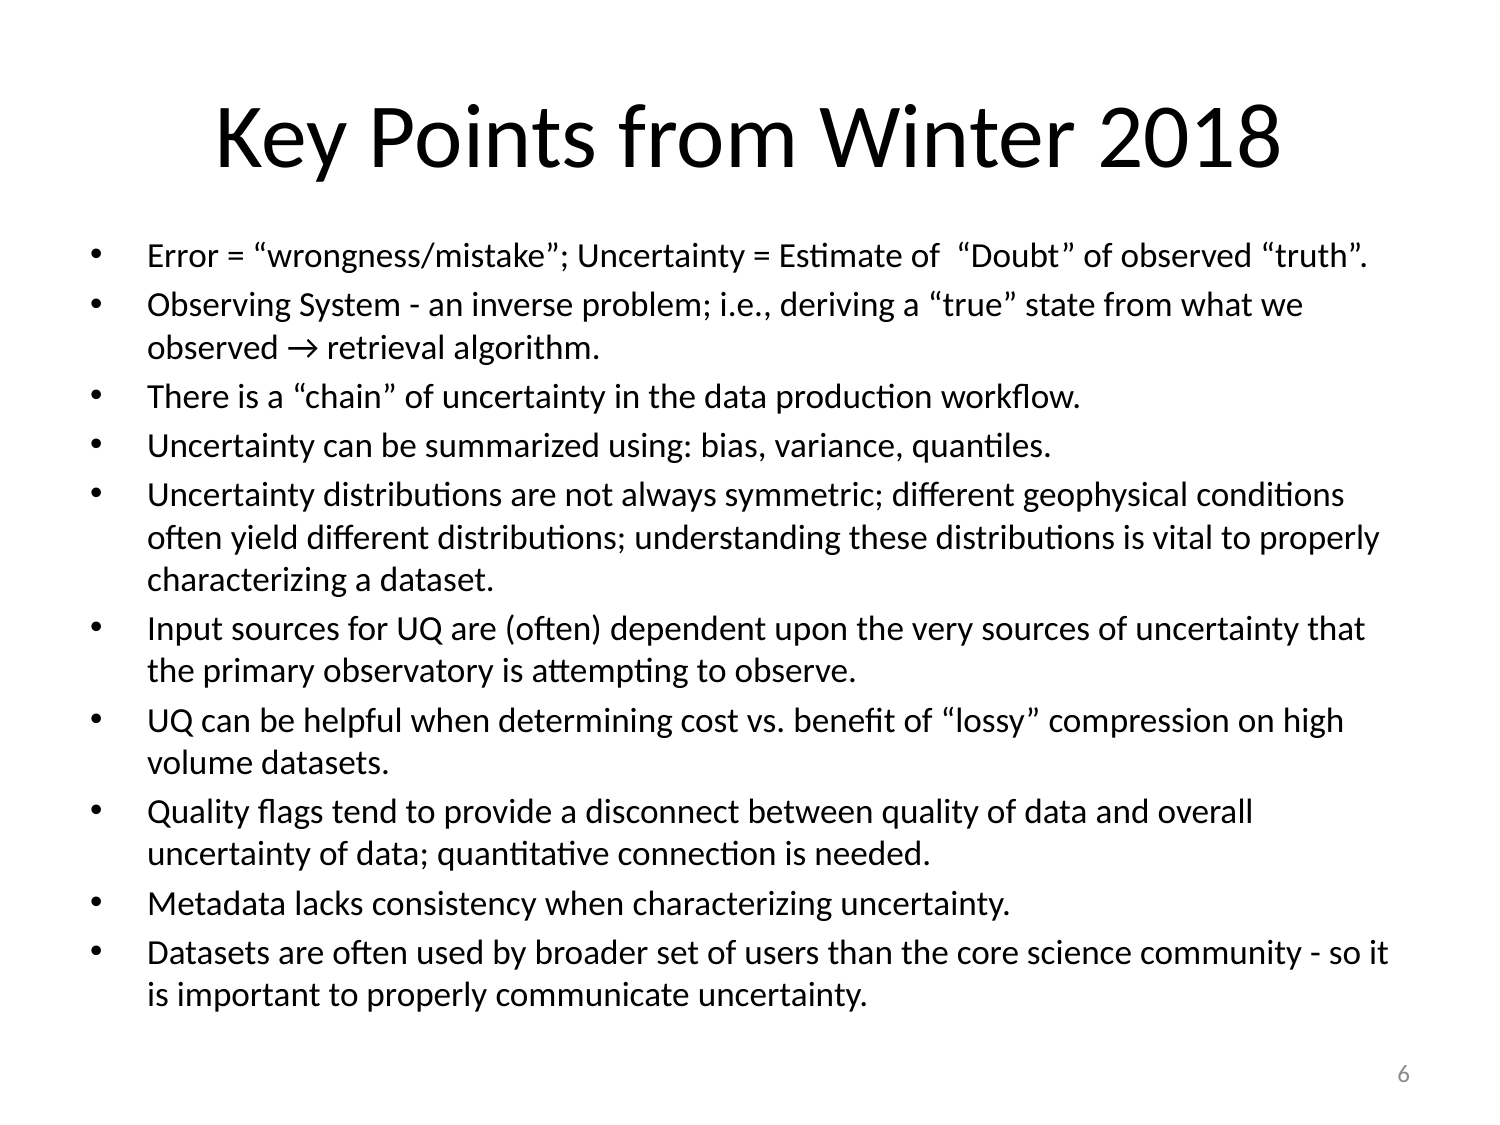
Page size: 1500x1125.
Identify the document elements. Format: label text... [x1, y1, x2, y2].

title Key Points from Winter 2018 [75, 37, 1425, 224]
slide_number 6 [1074, 1042, 1425, 1103]
list Error = “wrongness/mistake”; Uncertainty = Estimate of “Doubt” of observed “truth”. Observing System - an inverse problem; i.e., deriving a “true” state from what we observed → retrieval algorithm. There is a “chain” of uncertainty in the data production workflow. Uncertainty can be summarized using: bias, variance, quantiles. Uncertainty distributions are not always symmetric; different geophysical conditions often yield different distributions; understanding these distributions is vital to properly characterizing a dataset. Input sources for UQ are (often) dependent upon the very sources of uncertainty that the primary observatory is attempting to observe. UQ can be helpful when determining cost vs. benefit of “lossy” compression on high volume datasets. Quality flags tend to provide a disconnect between quality of data and overall uncertainty of data; quantitative connection is needed. Metadata lacks consistency when characterizing uncertainty. Datasets are often used by broader set of users than the core science community - so it is important to properly communicate uncertainty. [75, 224, 1425, 1025]
